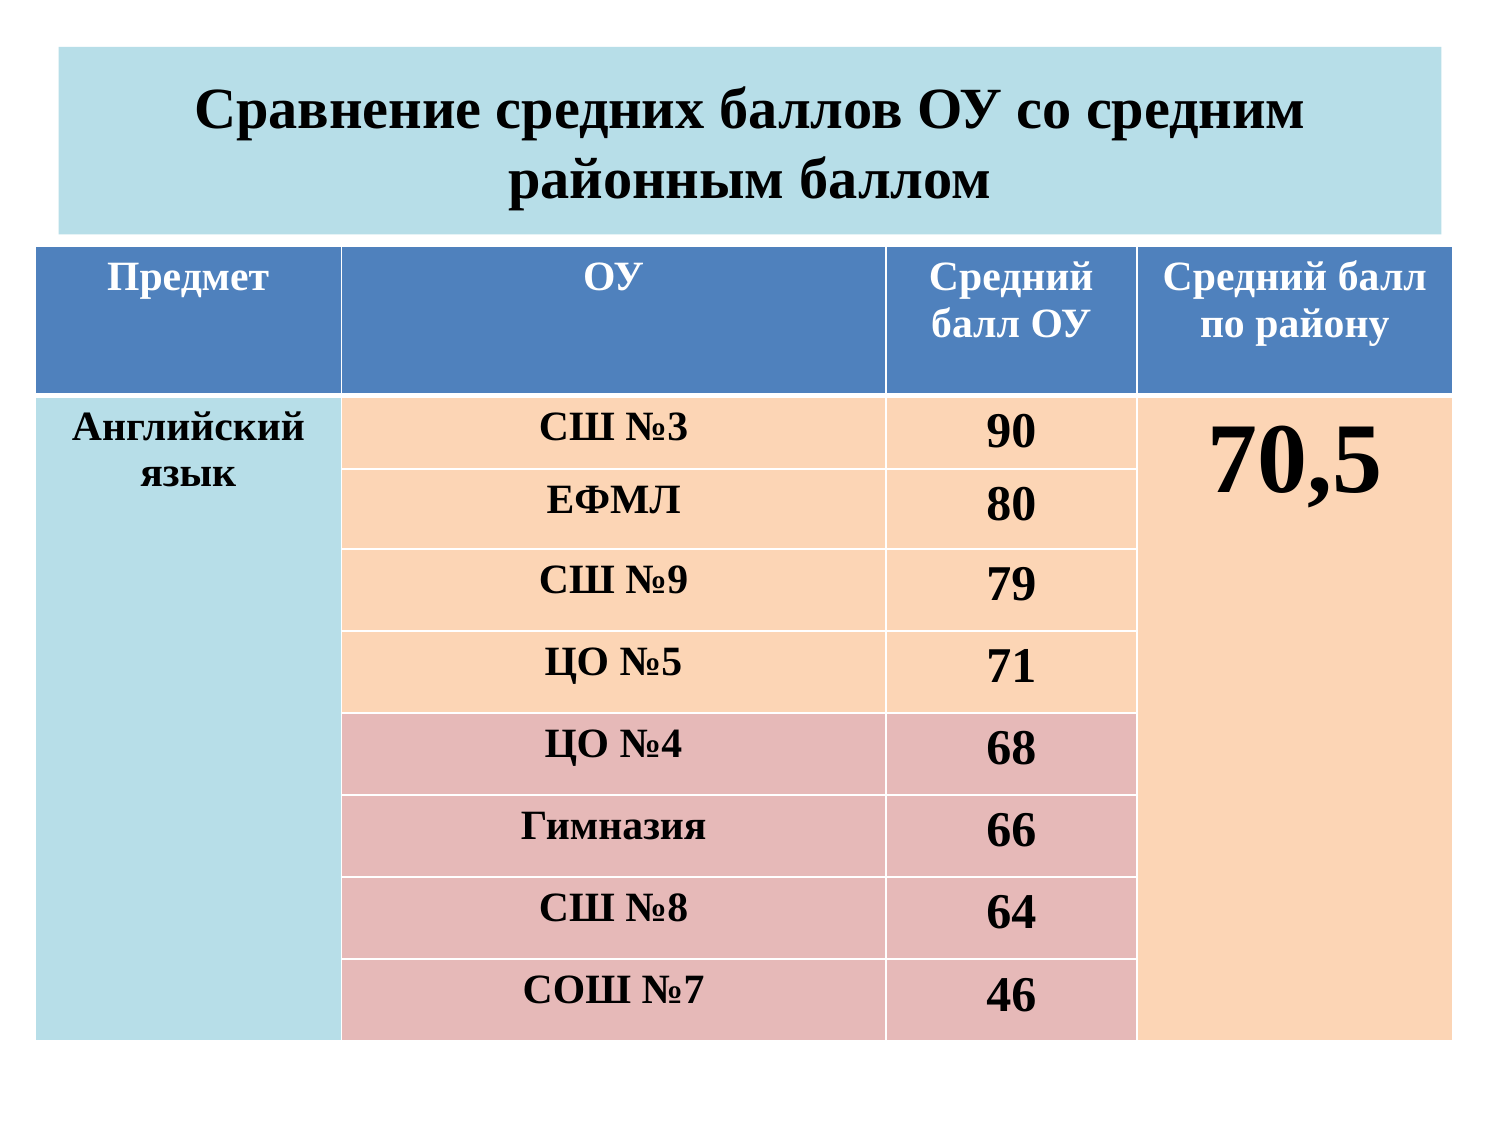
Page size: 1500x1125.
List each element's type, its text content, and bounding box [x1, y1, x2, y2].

table_cell Гимназия [342, 796, 885, 876]
table_cell 71 [887, 632, 1136, 712]
table_cell Английский язык [36, 398, 341, 1040]
table_cell 70,5 [1138, 398, 1452, 1040]
table_cell 80 [887, 470, 1136, 548]
table_cell 68 [887, 714, 1136, 794]
table_header ОУ [342, 247, 885, 393]
table_cell ЦО №5 [342, 632, 885, 712]
table_cell СШ №9 [342, 550, 885, 630]
title Сравнение средних баллов ОУ со средним районным баллом [58, 46, 1442, 235]
table_cell ЕФМЛ [342, 470, 885, 548]
table_header Средний балл ОУ [887, 247, 1136, 393]
table_header Предмет [36, 247, 341, 393]
table_cell СШ №8 [342, 878, 885, 958]
table_cell СШ №3 [342, 398, 885, 468]
table_cell 66 [887, 796, 1136, 876]
table_cell 79 [887, 550, 1136, 630]
table_cell 90 [887, 398, 1136, 468]
table_header Средний балл по району [1138, 247, 1452, 393]
table_cell 46 [887, 960, 1136, 1040]
table_cell ЦО №4 [342, 714, 885, 794]
table_cell 64 [887, 878, 1136, 958]
table_cell СОШ №7 [342, 960, 885, 1040]
